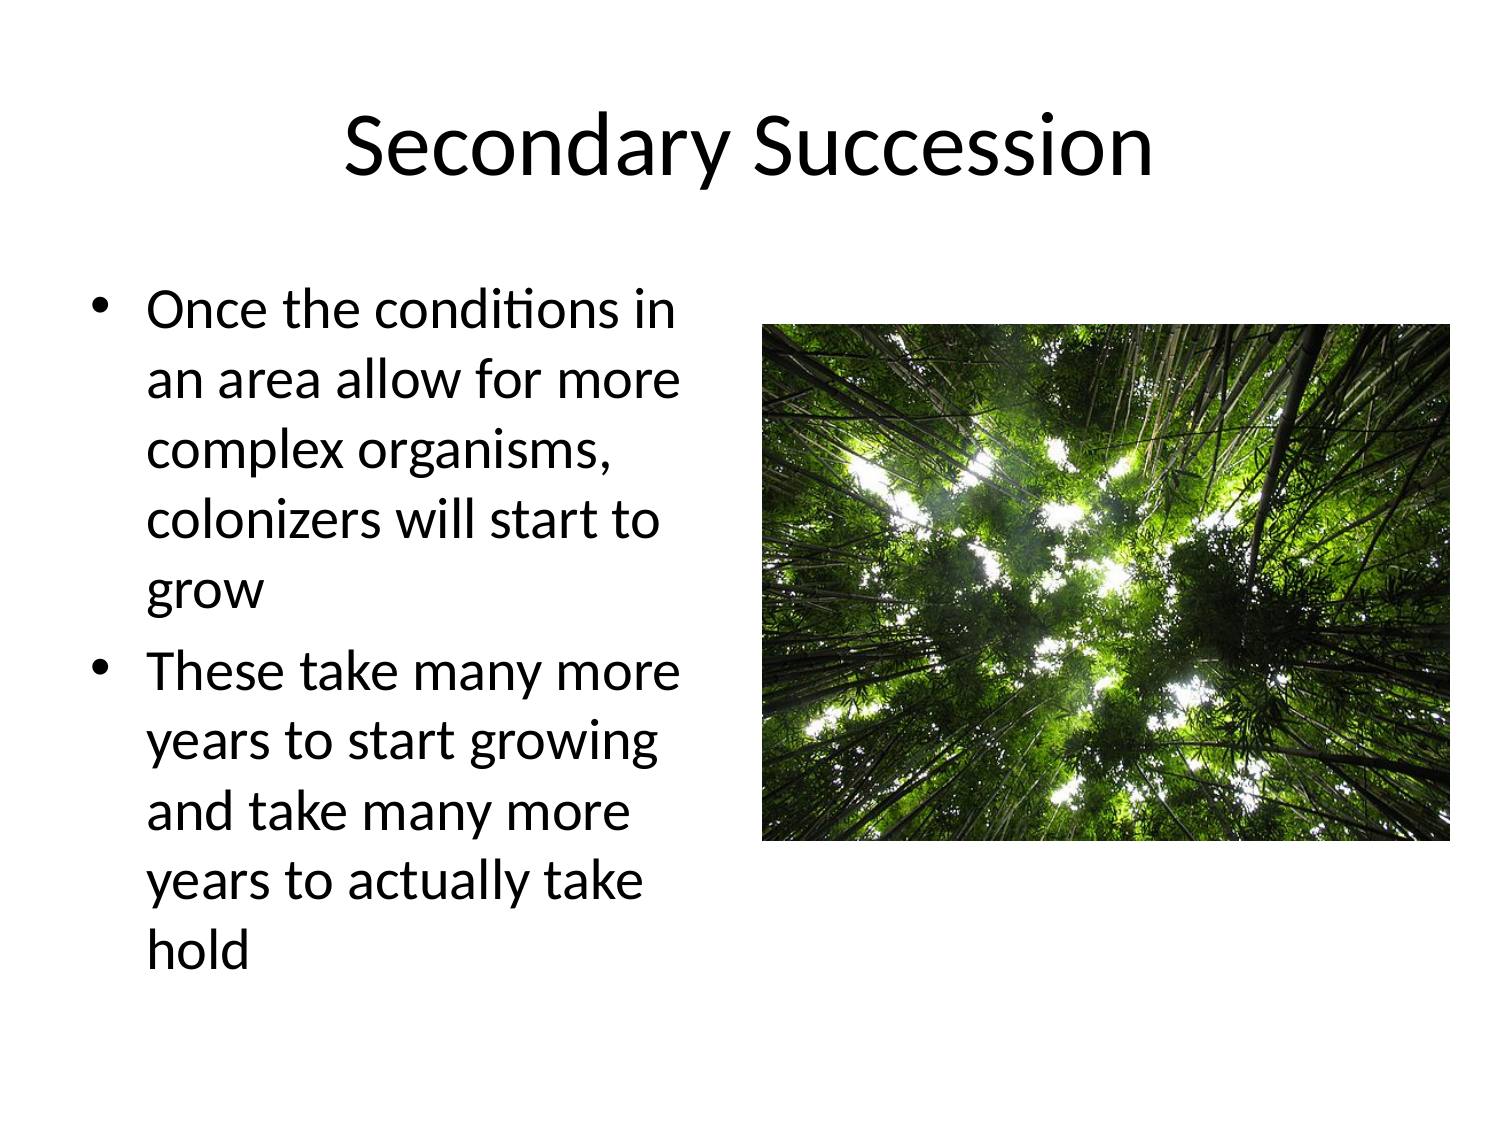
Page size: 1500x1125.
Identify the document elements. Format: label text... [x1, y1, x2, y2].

list Once the conditions in an area allow for more complex organisms, colonizers will start to grow These take many more years to start growing and take many more years to actually take hold [75, 262, 738, 1005]
title Secondary Succession [75, 45, 1425, 233]
picture [762, 324, 1451, 841]
